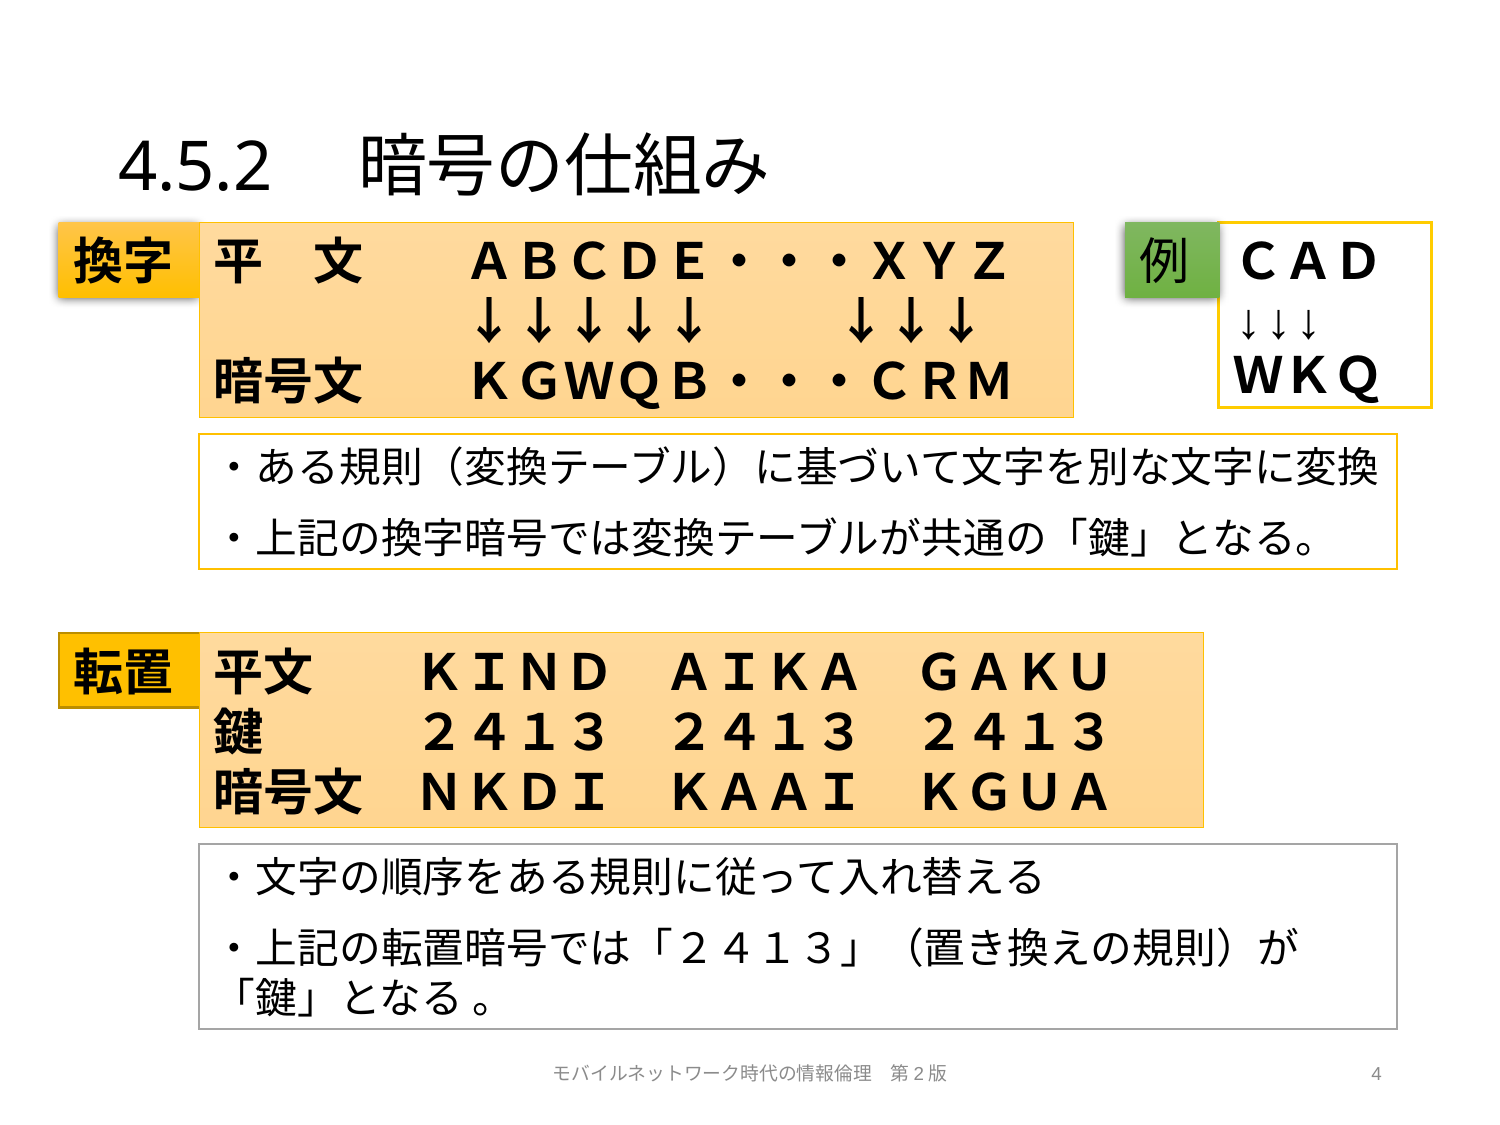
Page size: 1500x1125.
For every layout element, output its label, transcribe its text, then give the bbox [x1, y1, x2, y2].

text_box 転置 [58, 632, 199, 709]
text_box 例 [1125, 222, 1220, 298]
text_box 平 文 ＡＢＣＤＥ・・・ＸＹＺ ↓↓↓↓↓ ↓↓↓ 暗号文 ＫＧＷＱＢ・・・ＣＲＭ [199, 222, 1074, 418]
title 4.5.2 暗号の仕組み [103, 59, 1397, 278]
text_box ＣＡＤ ↓↓↓ ＷＫＱ [1218, 222, 1432, 408]
footer モバイルネットワーク時代の情報倫理 第2版 [496, 1042, 1004, 1103]
slide_number 4 [1059, 1042, 1397, 1103]
text_box 平文 ＫＩＮＤ ＡＩＫＡ ＧＡＫＵ 鍵 ２４１３ ２４１３ ２４１３ 暗号文 ＮＫＤＩ ＫＡＡＩ ＫＧＵＡ [199, 632, 1204, 828]
text_box ・ある規則（変換テーブル）に基づいて文字を別な文字に変換 ・上記の換字暗号では変換テーブルが共通の「鍵」となる。 [198, 433, 1398, 570]
text_box 換字 [58, 222, 199, 298]
text_box ・文字の順序をある規則に従って入れ替える ・上記の転置暗号では「２４１３」（置き換えの規則）が「鍵」となる 。 [198, 843, 1398, 1030]
